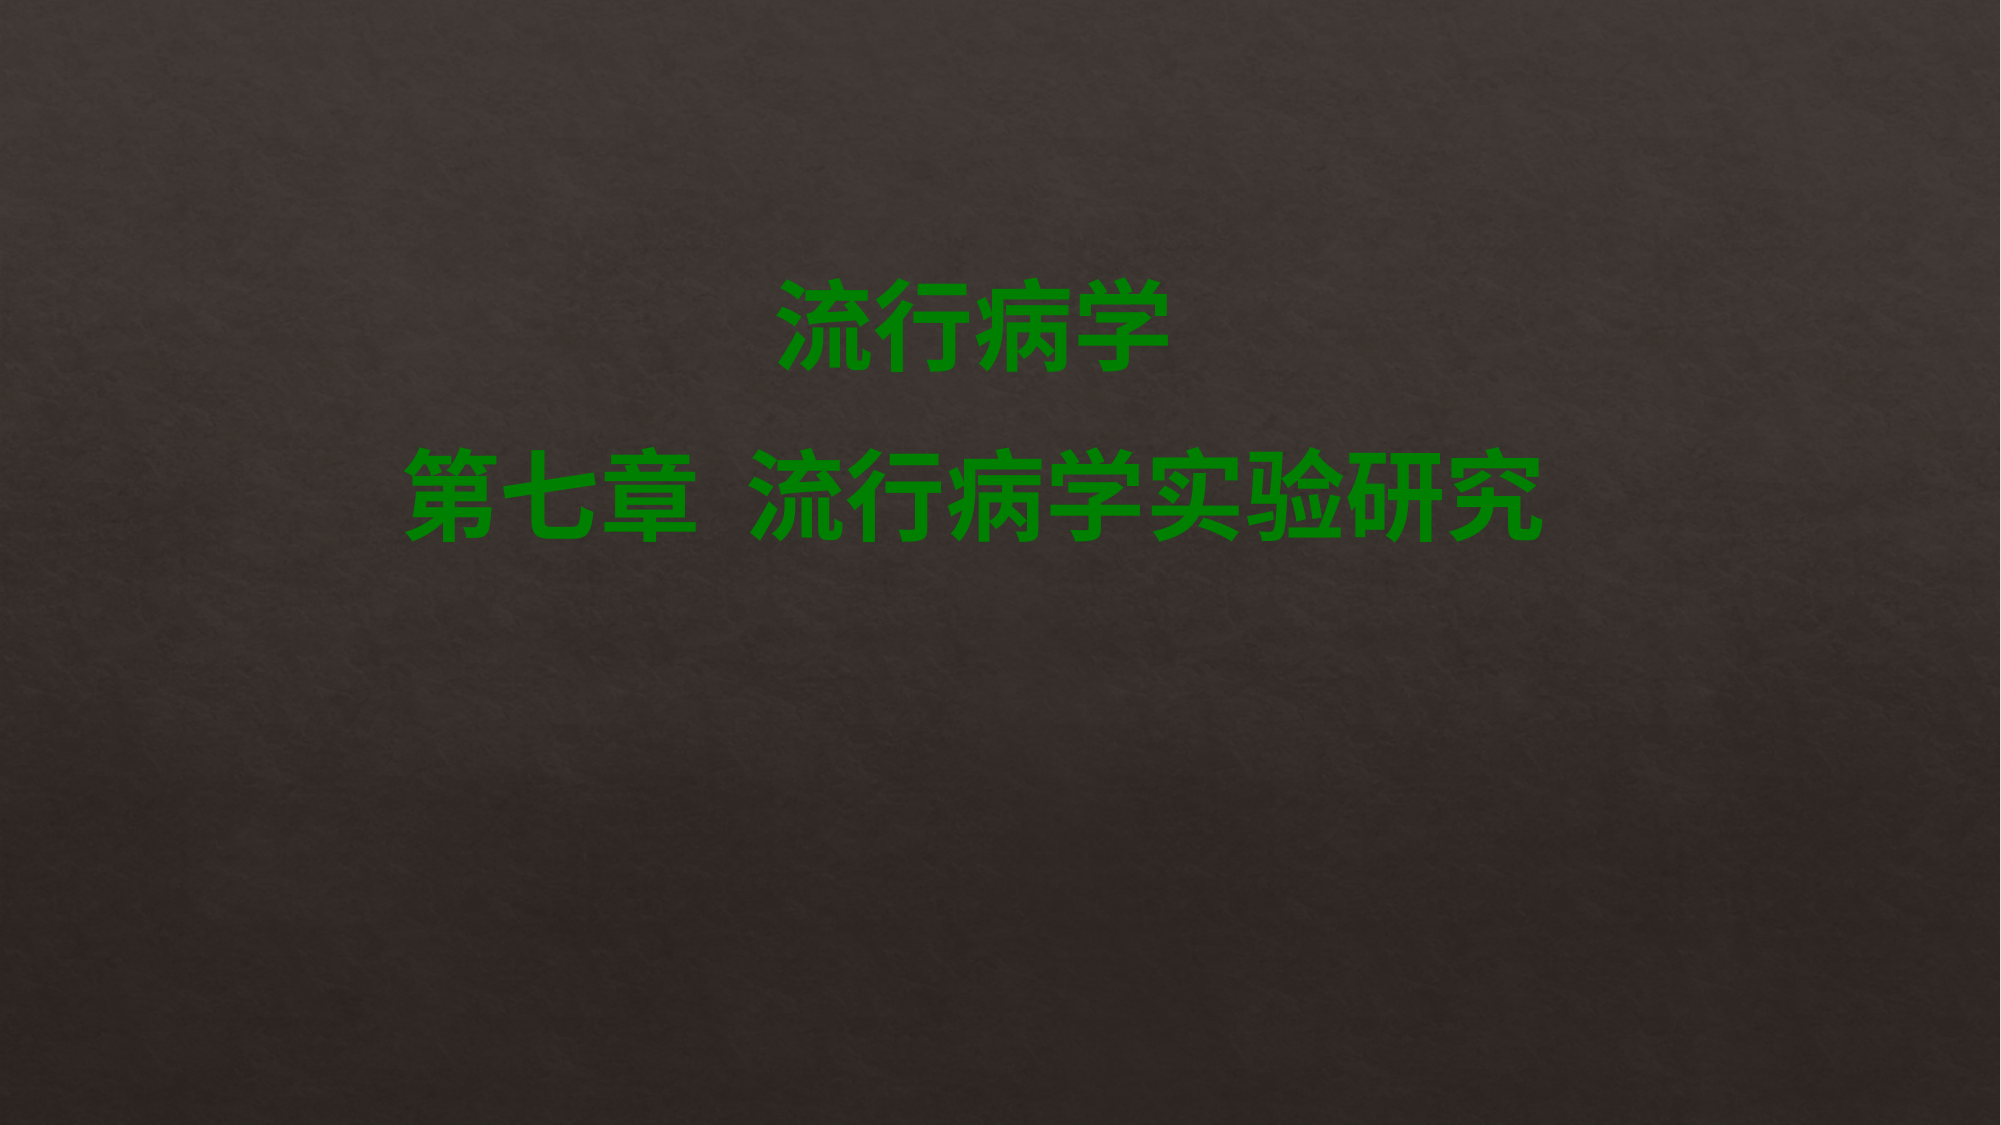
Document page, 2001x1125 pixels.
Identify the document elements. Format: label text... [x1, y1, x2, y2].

text_box 流行病学 第七章 流行病学实验研究 [336, 256, 1610, 561]
